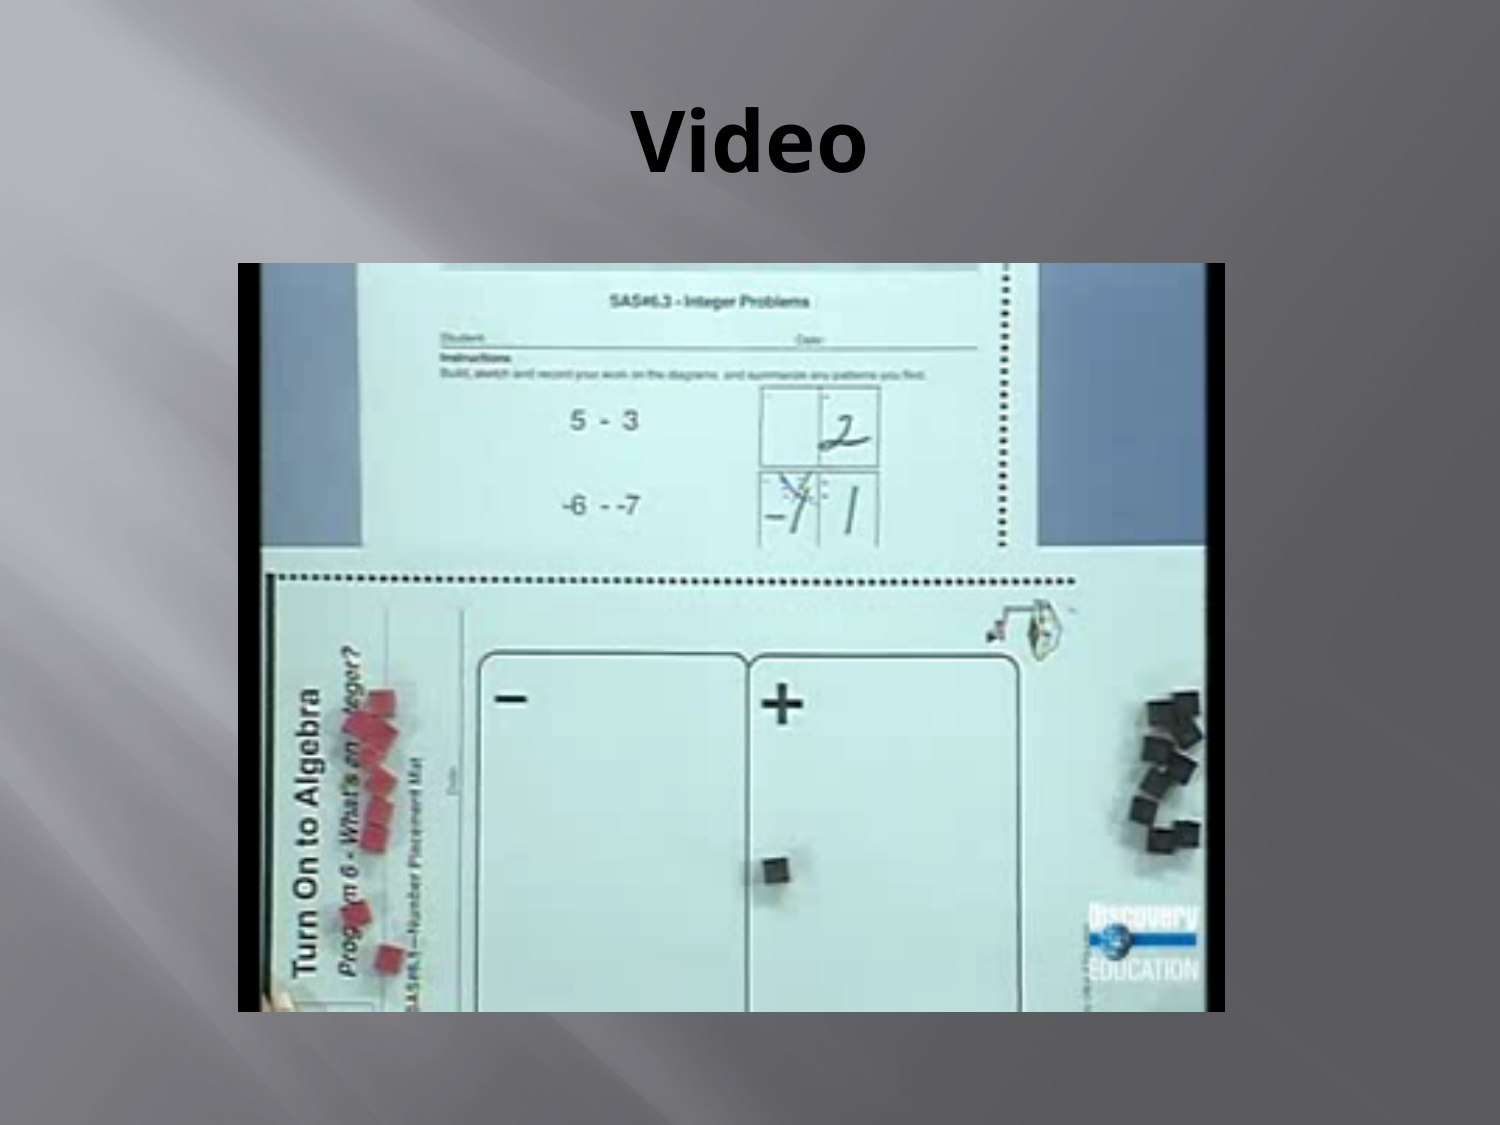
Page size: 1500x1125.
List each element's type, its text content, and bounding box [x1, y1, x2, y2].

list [237, 262, 1226, 1013]
title Video [75, 45, 1425, 233]
